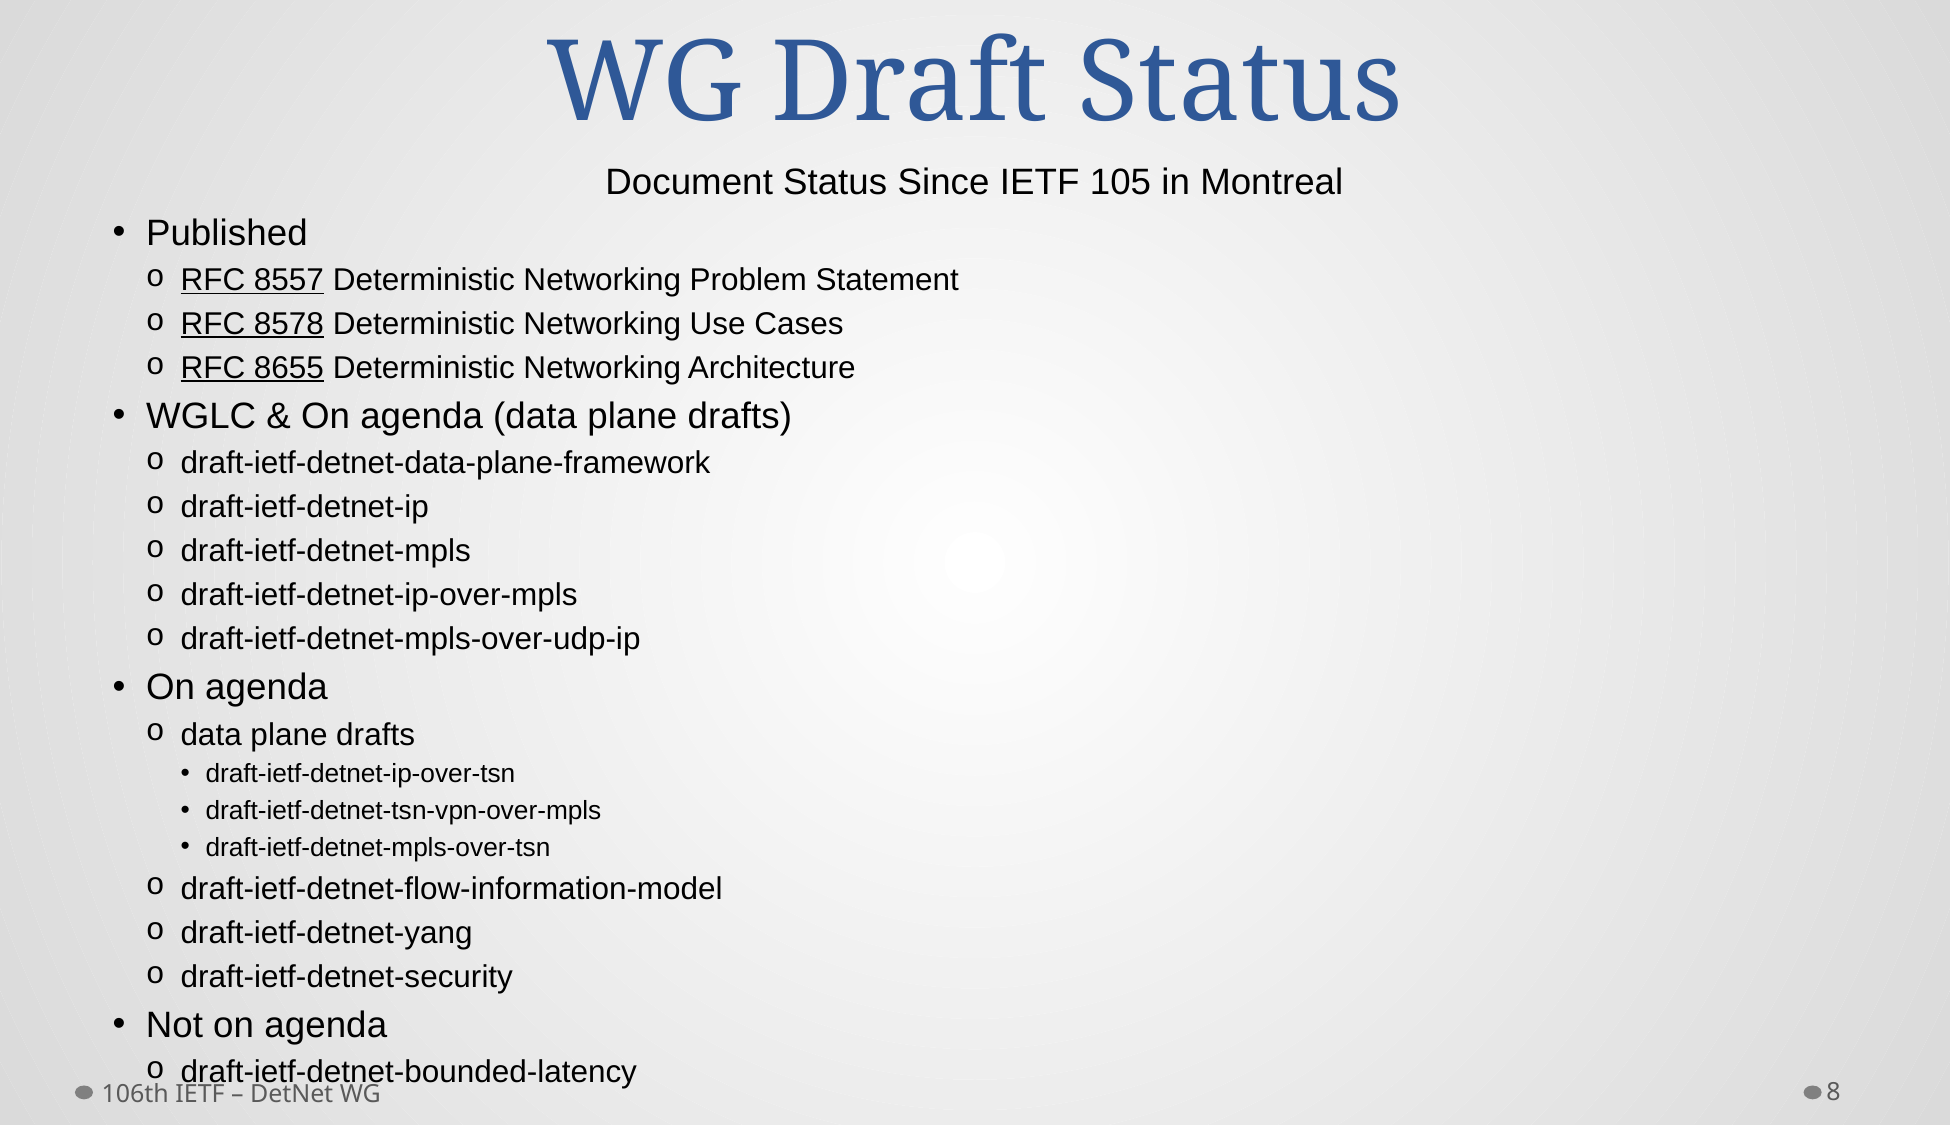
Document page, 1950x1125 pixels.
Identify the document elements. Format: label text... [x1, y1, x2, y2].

footer 106th IETF – DetNet WG [94, 1062, 702, 1123]
list Document Status Since IETF 105 in Montreal Published RFC 8557 Deterministic Networking Problem Statement RFC 8578 Deterministic Networking Use Cases RFC 8655 Deterministic Networking Architecture WGLC & On agenda (data plane drafts) draft-ietf-detnet-data-plane-framework draft-ietf-detnet-ip draft-ietf-detnet-mpls draft-ietf-detnet-ip-over-mpls draft-ietf-detnet-mpls-over-udp-ip On agenda data plane drafts draft-ietf-detnet-ip-over-tsn draft-ietf-detnet-tsn-vpn-over-mpls draft-ietf-detnet-mpls-over-tsn draft-ietf-detnet-flow-information-model draft-ietf-detnet-yang draft-ietf-detnet-security Not on agenda draft-ietf-detnet-bounded-latency [97, 149, 1853, 1100]
slide_number 8 [1821, 1062, 1942, 1123]
title WG Draft Status [97, 0, 1853, 149]
